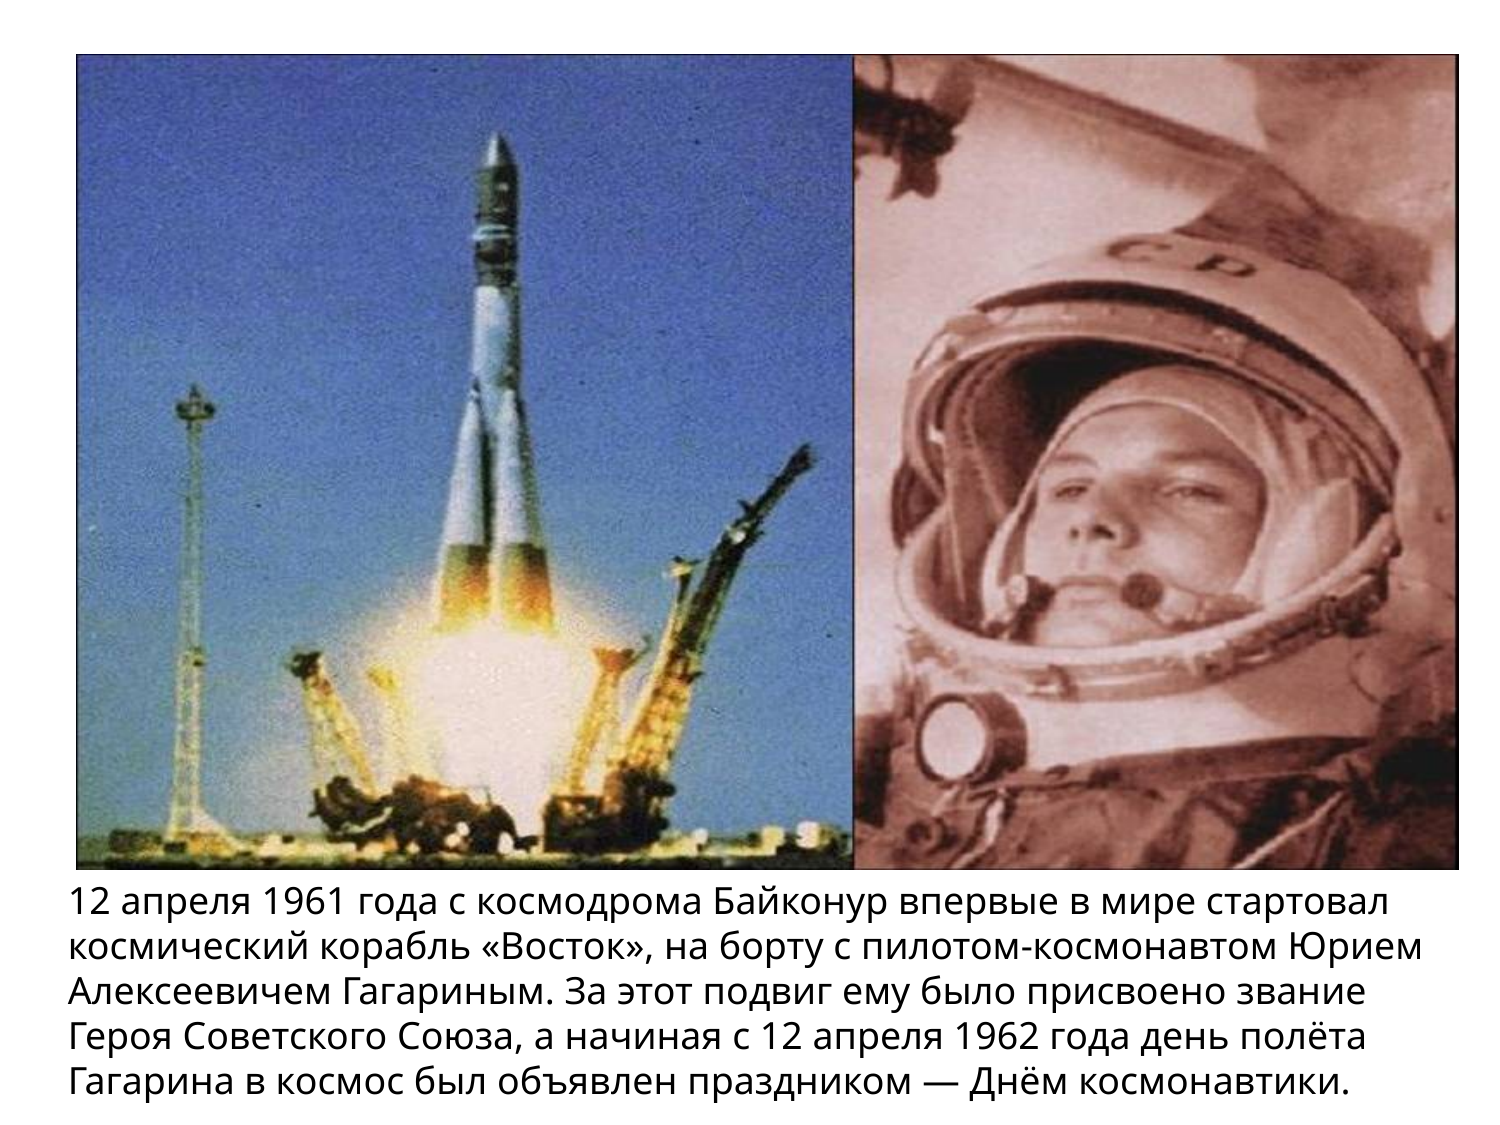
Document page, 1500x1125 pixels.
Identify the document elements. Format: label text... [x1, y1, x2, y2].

picture [76, 54, 1459, 870]
text_box 12 апреля 1961 года с космодрома Байконур впервые в мире стартовал космический корабль «Восток», на борту с пилотом-космонавтом Юрием Алексеевичем Гагариным. За этот подвиг ему было присвоено звание Героя Советского Союза, а начиная с 12 апреля 1962 года день полёта Гагарина в космос был объявлен праздником — Днём космонавтики. [53, 869, 1459, 1125]
